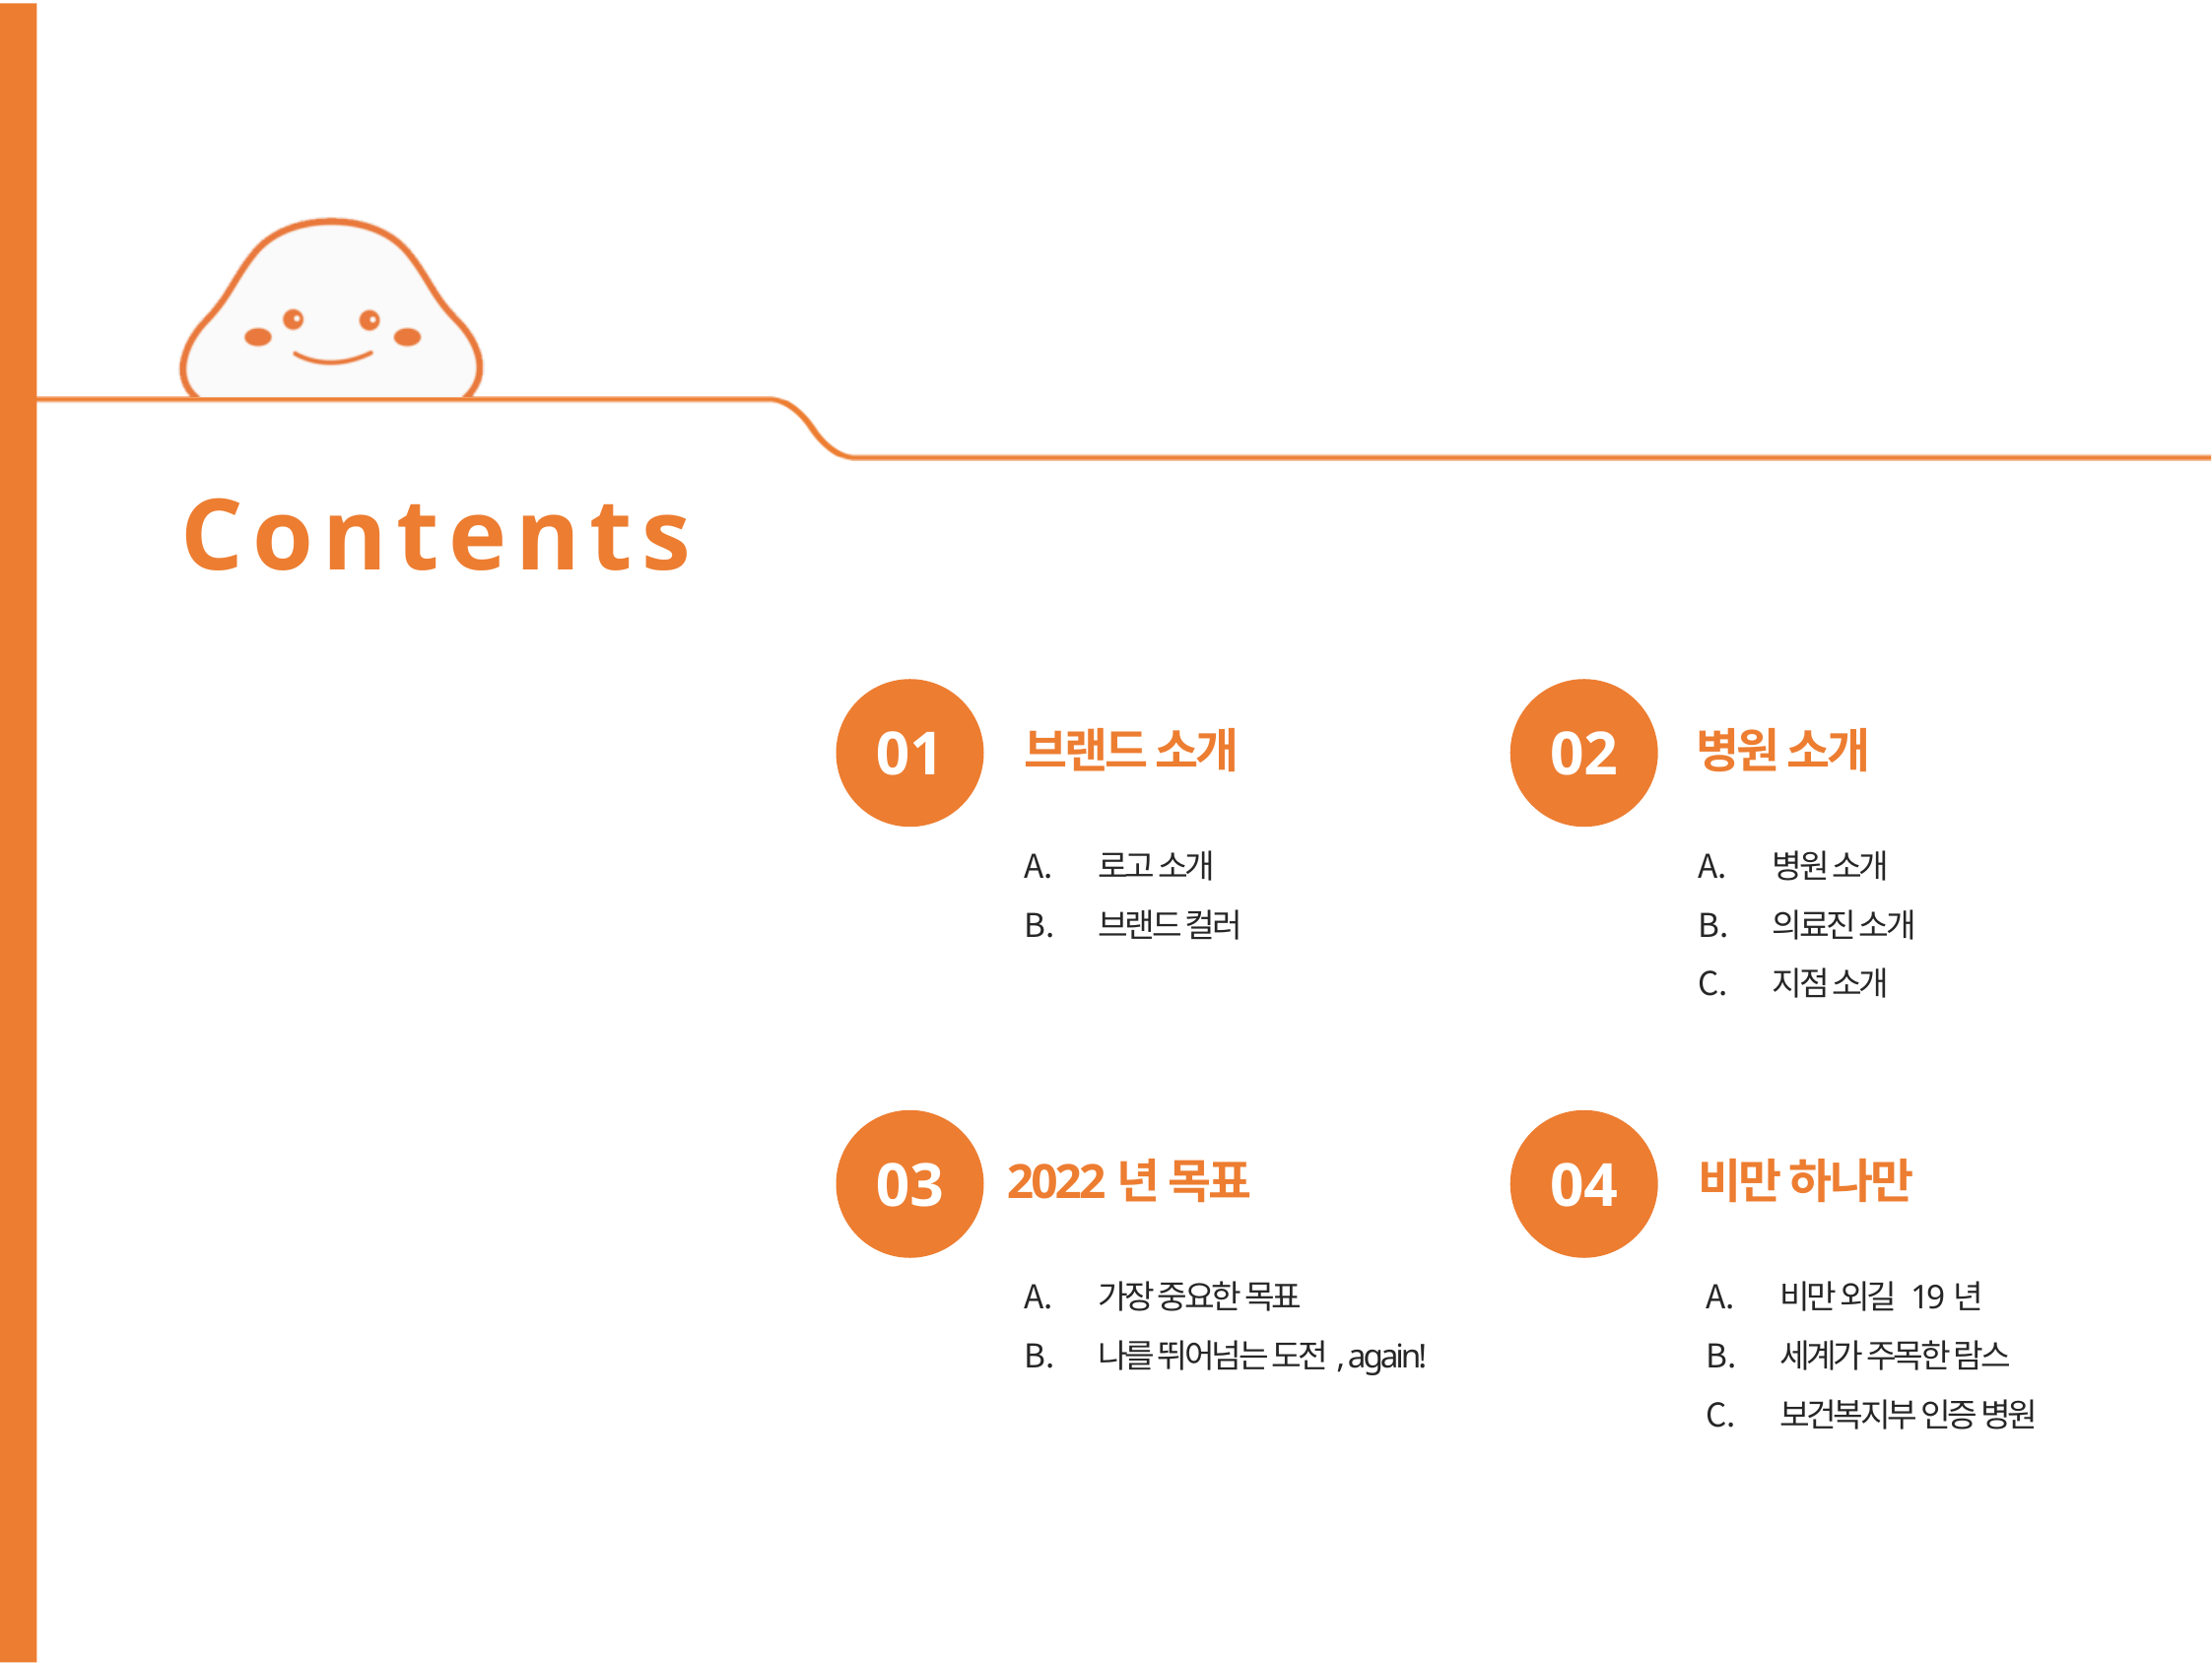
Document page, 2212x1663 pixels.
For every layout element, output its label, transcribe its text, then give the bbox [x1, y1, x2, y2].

text_box 브랜드 소개 [1009, 712, 1255, 785]
text_box [0, 1, 38, 393]
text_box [0, 396, 2212, 461]
text_box 04 [1535, 1139, 1634, 1226]
text_box 비만 외길 19년 세계가 주목한 람스 보건복지부 인증 병원 [1691, 1248, 2053, 1441]
text_box 01 [861, 707, 959, 795]
text_box [834, 1107, 986, 1260]
text_box 병원 소개 [1681, 712, 1887, 785]
text_box [834, 677, 986, 830]
text_box [1508, 1107, 1660, 1260]
text_box 2022년 목표 [991, 1144, 1267, 1216]
text_box 03 [860, 1139, 960, 1226]
text_box 02 [1535, 707, 1634, 795]
text_box 비만 하나만 [1683, 1144, 1929, 1216]
picture [72, 8, 591, 398]
text_box 병원 소개 의료진 소개 지점 소개 [1683, 818, 1932, 1010]
text_box [1508, 677, 1660, 830]
text_box 로고 소개 브랜드 컬러 [1009, 818, 1257, 952]
text_box 가장 중요한 목표 나를 뛰어넘는 도전, again! [1009, 1248, 1442, 1382]
text_box Contents [159, 472, 714, 601]
text_box [0, 472, 38, 1663]
